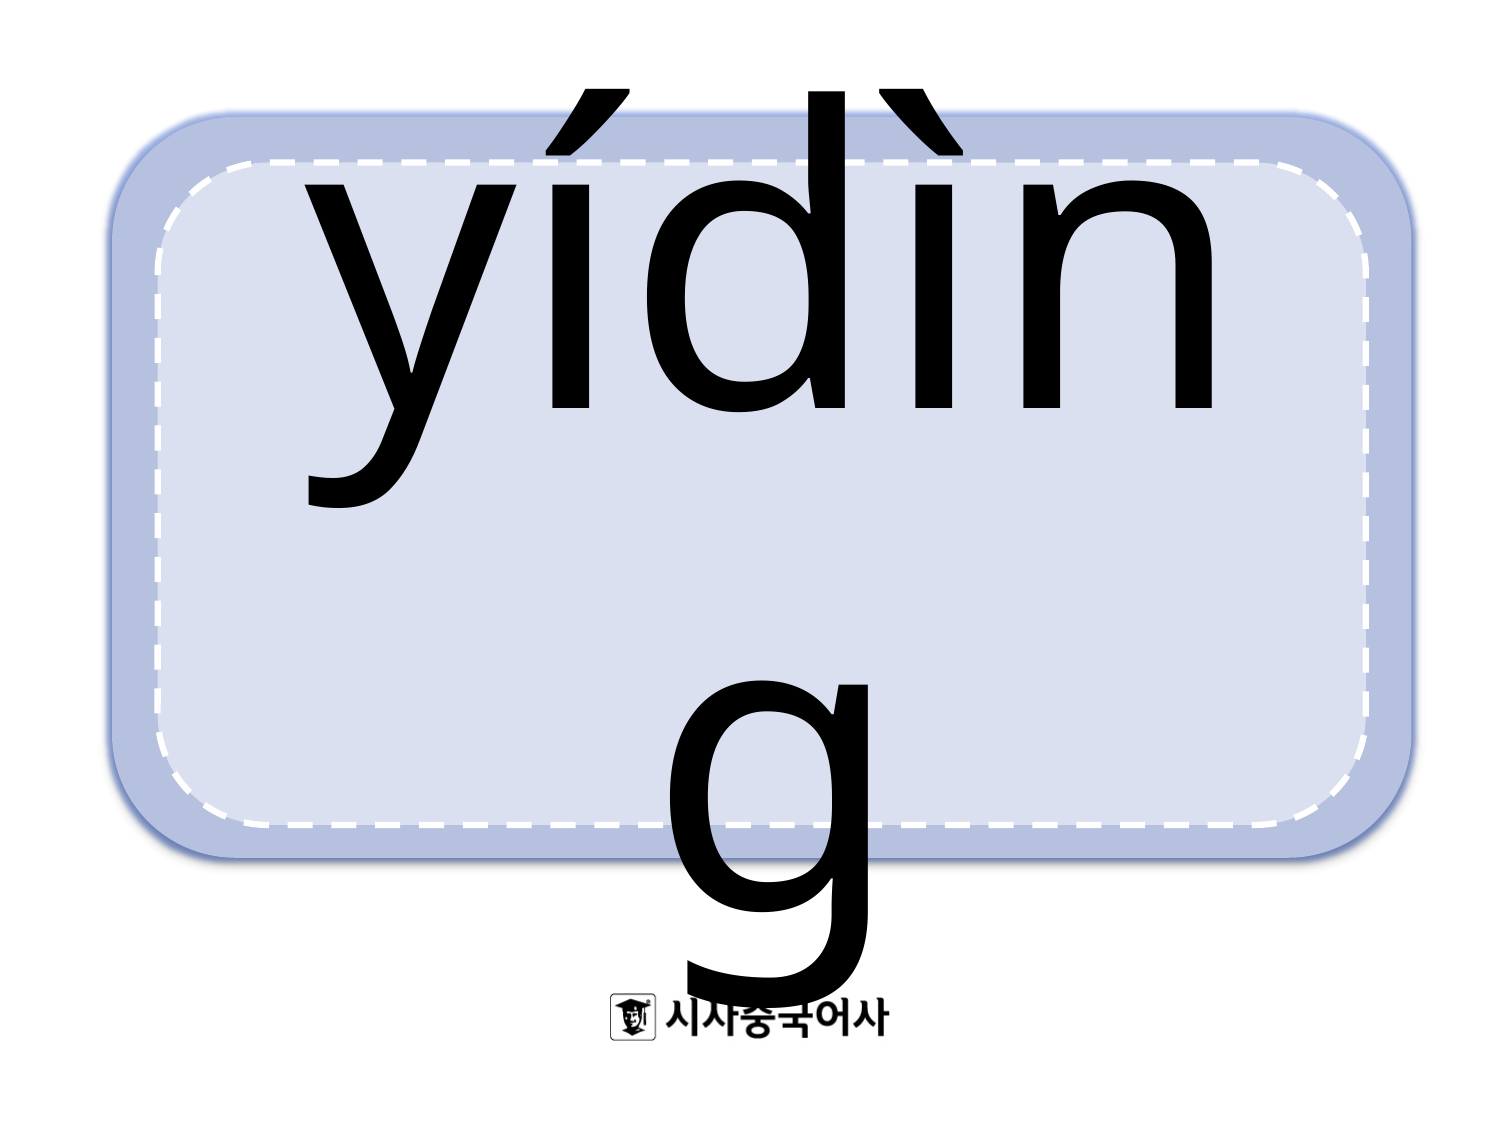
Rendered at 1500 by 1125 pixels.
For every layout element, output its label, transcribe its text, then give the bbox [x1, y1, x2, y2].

picture [602, 987, 898, 1047]
text_box yídìng [171, 160, 1380, 824]
